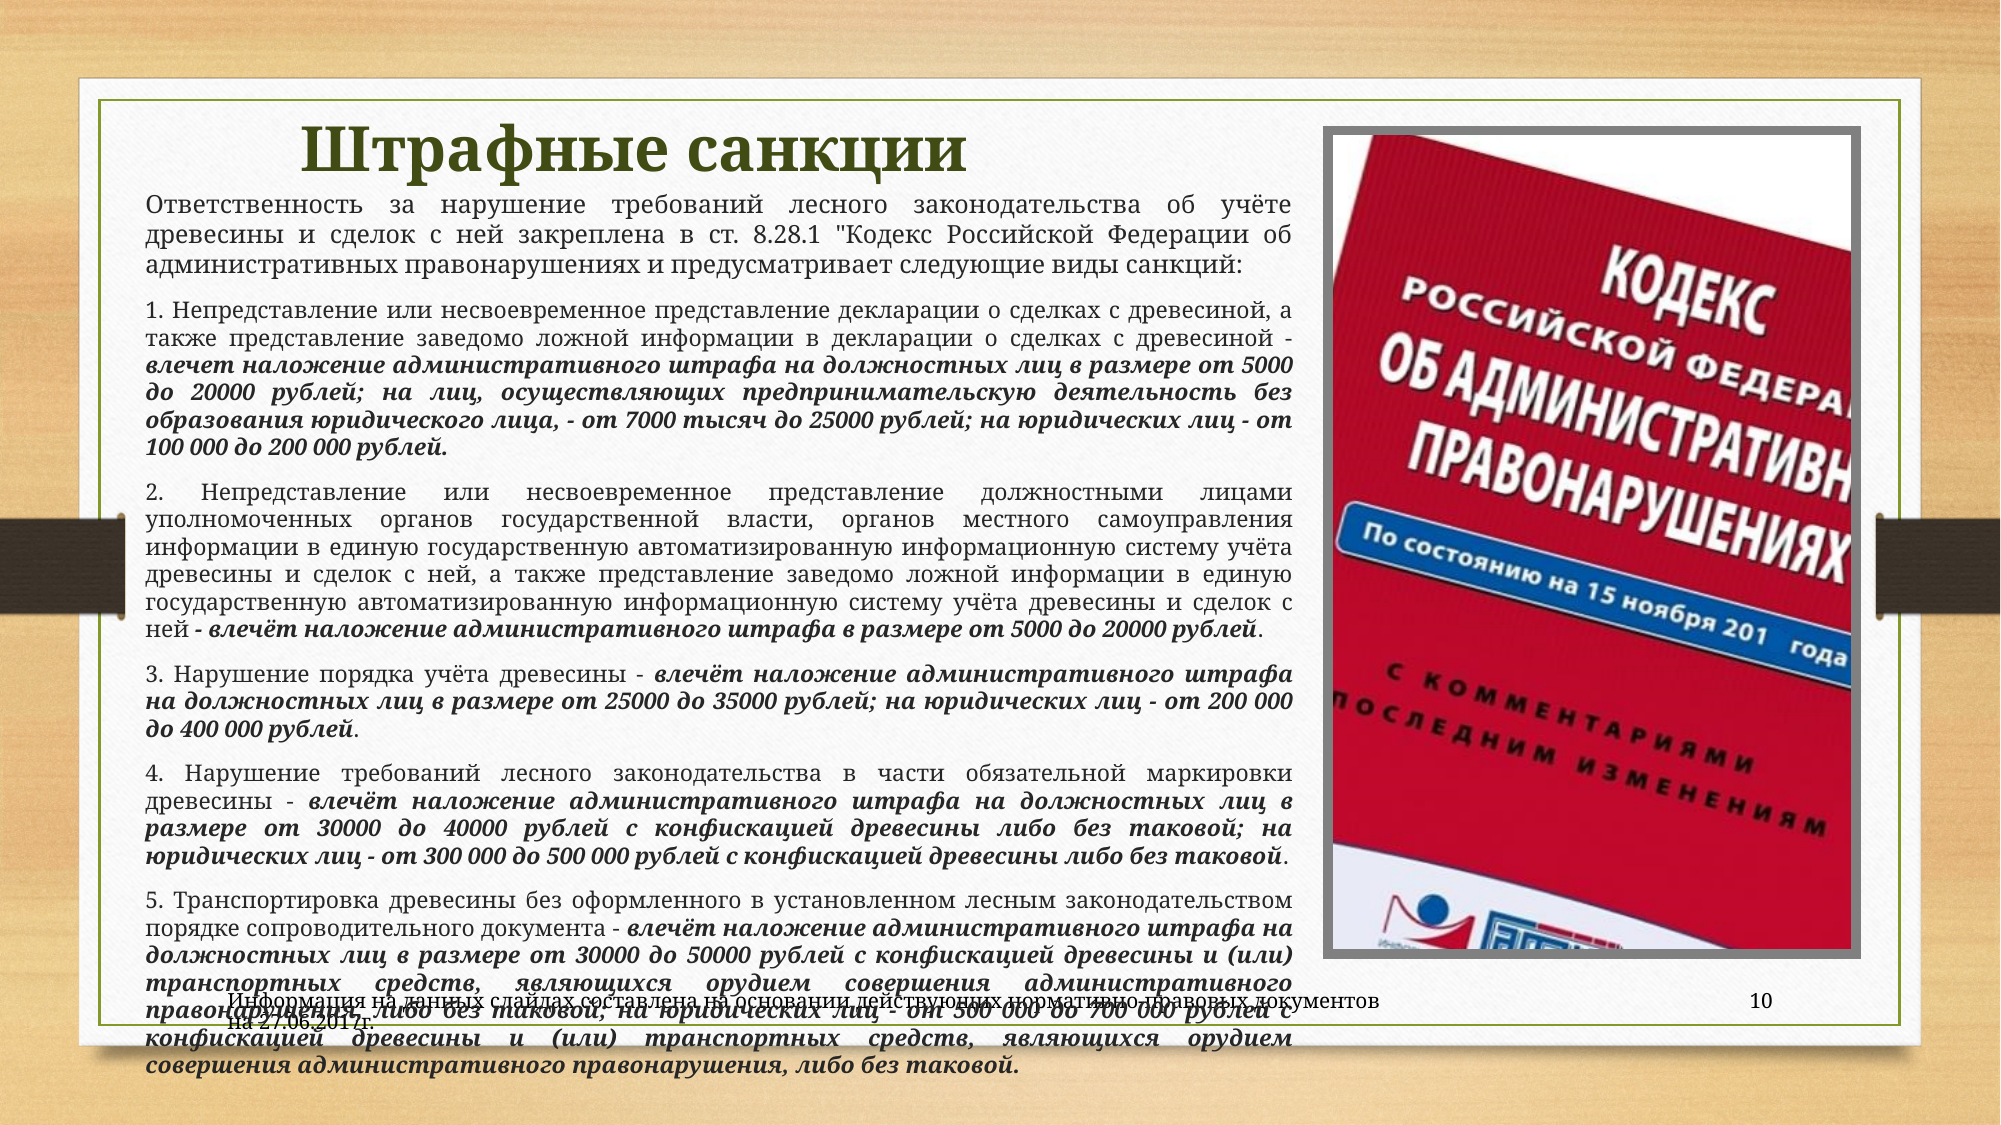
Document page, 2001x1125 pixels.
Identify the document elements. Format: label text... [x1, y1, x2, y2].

list Ответственность за нарушение требований лесного законодательства об учёте древесины и сделок с ней закреплена в ст. 8.28.1 "Кодекс Российской Федерации об административных правонарушениях и предусматривает следующие виды санкций: 1. Непредставление или несвоевременное представление декларации о сделках с древесиной, а также представление заведомо ложной информации в декларации о сделках с древесиной - влечет наложение административного штрафа на должностных лиц в размере от 5000 до 20000 рублей; на лиц, осуществляющих предпринимательскую деятельность без образования юридического лица, - от 7000 тысяч до 25000 рублей; на юридических лиц - от 100 000 до 200 000 рублей. 2. Непредставление или несвоевременное представление должностными лицами уполномоченных органов государственной власти, органов местного самоуправления информации в единую государственную автоматизированную информационную систему учёта древесины и сделок с ней, а также представление заведомо ложной информации в единую государственную автоматизированную информационную систему учёта древесины и сделок с ней - влечёт наложение административного штрафа в размере от 5000 до 20000 рублей. 3. Нарушение порядка учёта древесины - влечёт наложение административного штрафа на должностных лиц в размере от 25000 до 35000 рублей; на юридических лиц - от 200 000 до 400 000 рублей. 4. Нарушение требований лесного законодательства в части обязательной маркировки древесины - влечёт наложение административного штрафа на должностных лиц в размере от 30000 до 40000 рублей с конфискацией древесины либо без таковой; на юридических лиц - от 300 000 до 500 000 рублей с конфискацией древесины либо без таковой. 5. Транспортировка древесины без оформленного в установленном лесным законодательством порядке сопроводительного документа - влечёт наложение административного штрафа на должностных лиц в размере от 30000 до 50000 рублей с конфискацией древесины и (или) транспортных средств, являющихся орудием совершения административного правонарушения, либо без таковой; на юридических лиц - от 500 000 до 700 000 рублей с конфискацией древесины и (или) транспортных средств, являющихся орудием совершения административного правонарушения, либо без таковой. [130, 181, 1309, 980]
title Штрафные санкции [130, 100, 1155, 181]
slide_number 10 [1698, 979, 1788, 1025]
footer Информация на данных слайдах составлена на основании действующих нормативно-правовых документов на 27.06.2017г. [212, 979, 1411, 1025]
picture [0, 0, 2001, 1125]
